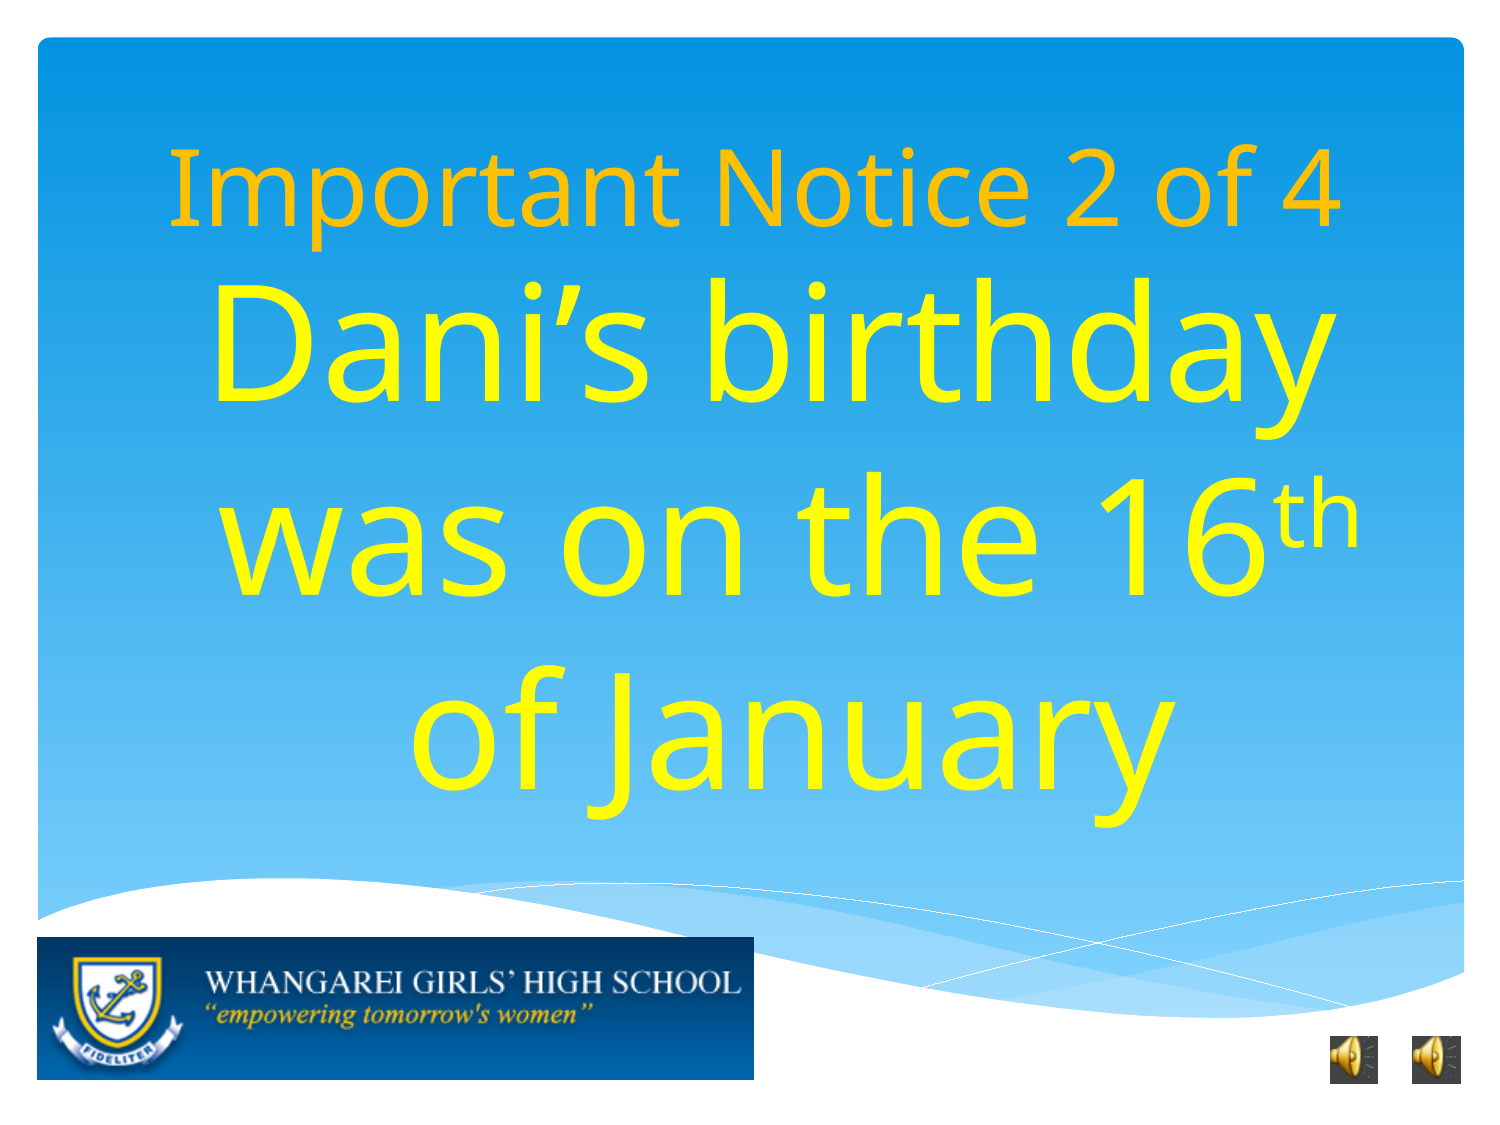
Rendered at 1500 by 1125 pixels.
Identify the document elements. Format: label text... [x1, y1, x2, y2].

picture [1411, 1034, 1462, 1086]
picture [37, 937, 754, 1080]
text_box Dani’s birthday was on the 16th of January [149, 231, 1391, 963]
picture [1328, 1034, 1380, 1086]
text_box Important Notice 2 of 4 [149, 37, 1362, 255]
